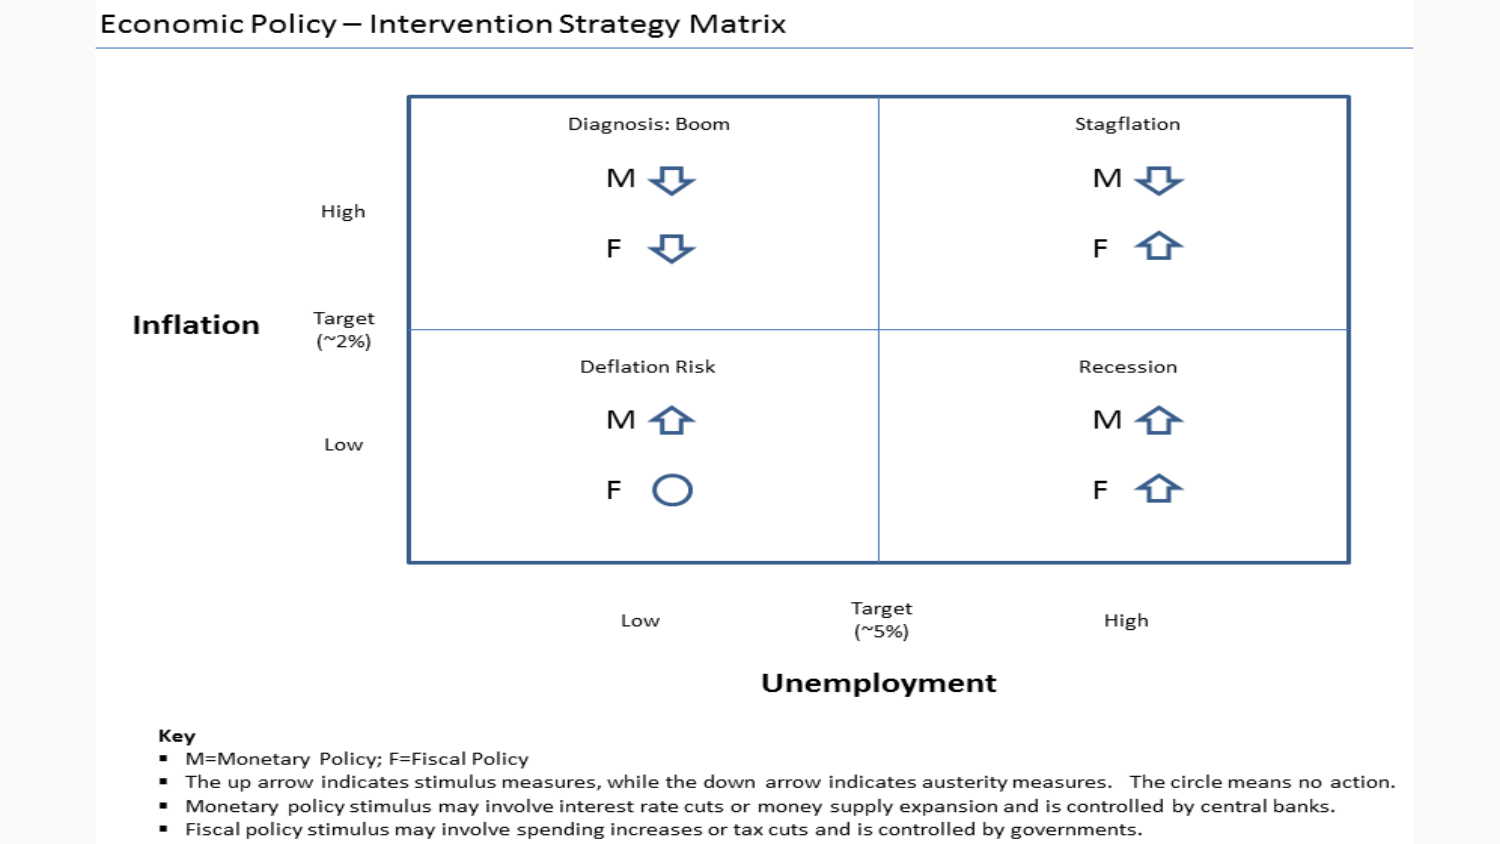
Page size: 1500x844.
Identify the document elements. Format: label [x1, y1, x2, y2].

picture [95, 0, 1414, 844]
